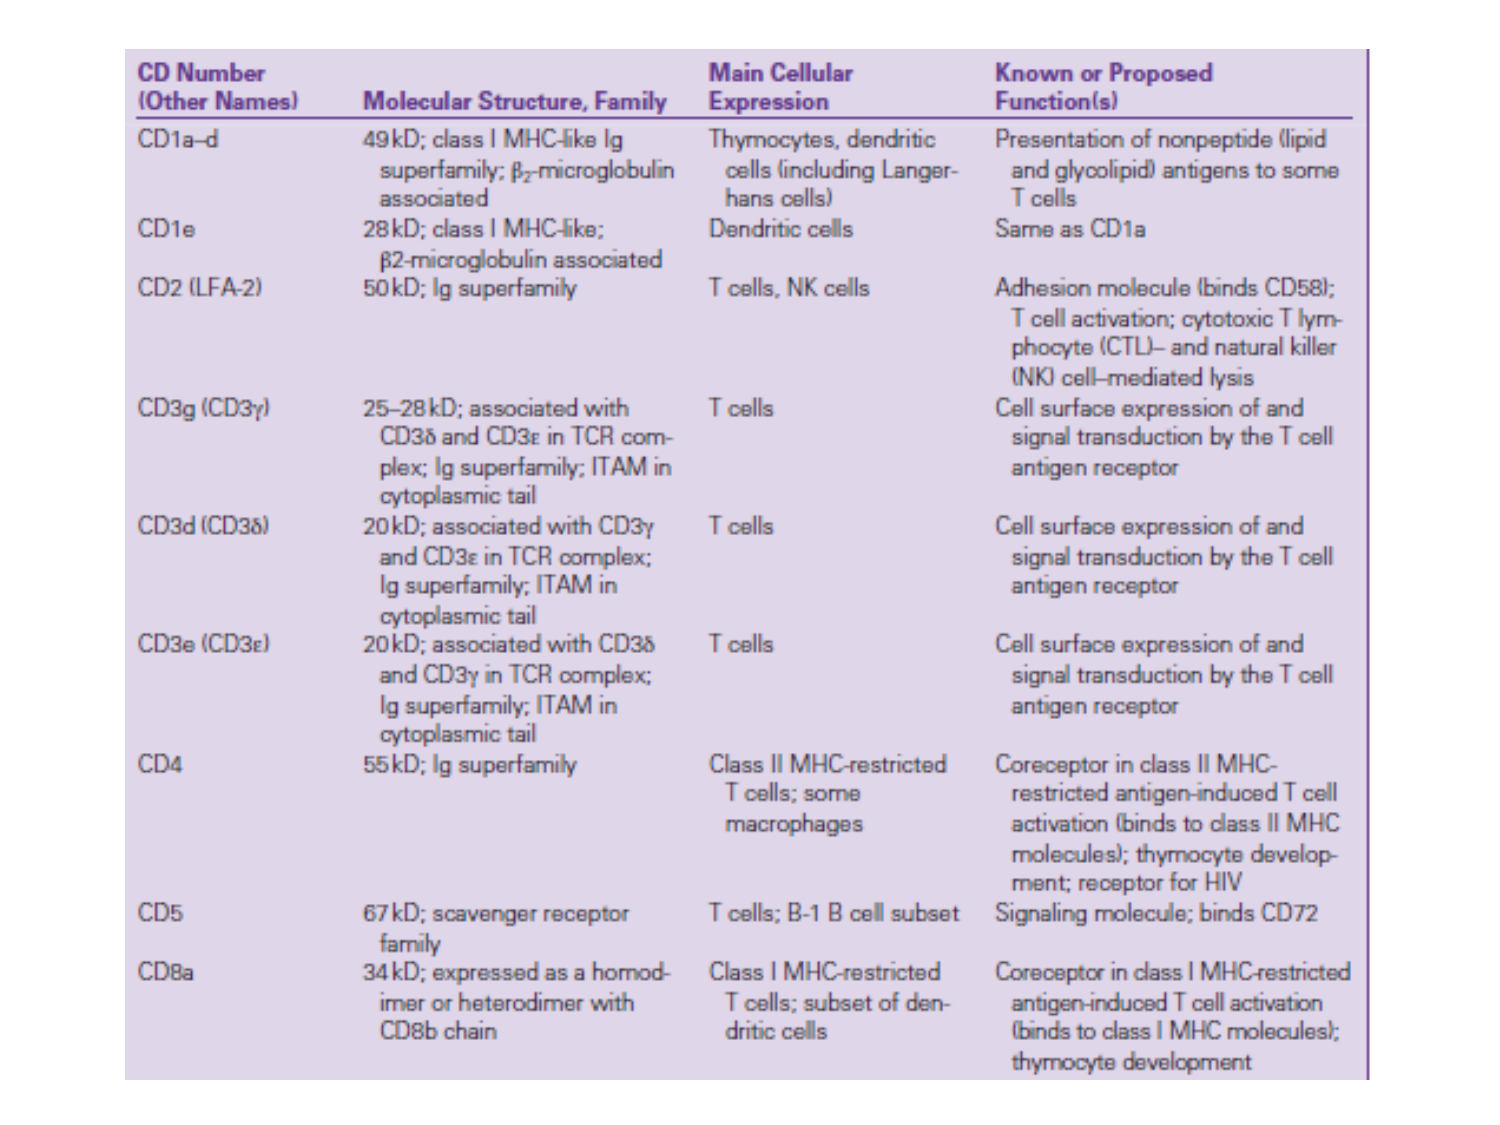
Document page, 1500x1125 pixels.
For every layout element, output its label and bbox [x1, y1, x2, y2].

list [124, 49, 1377, 1080]
